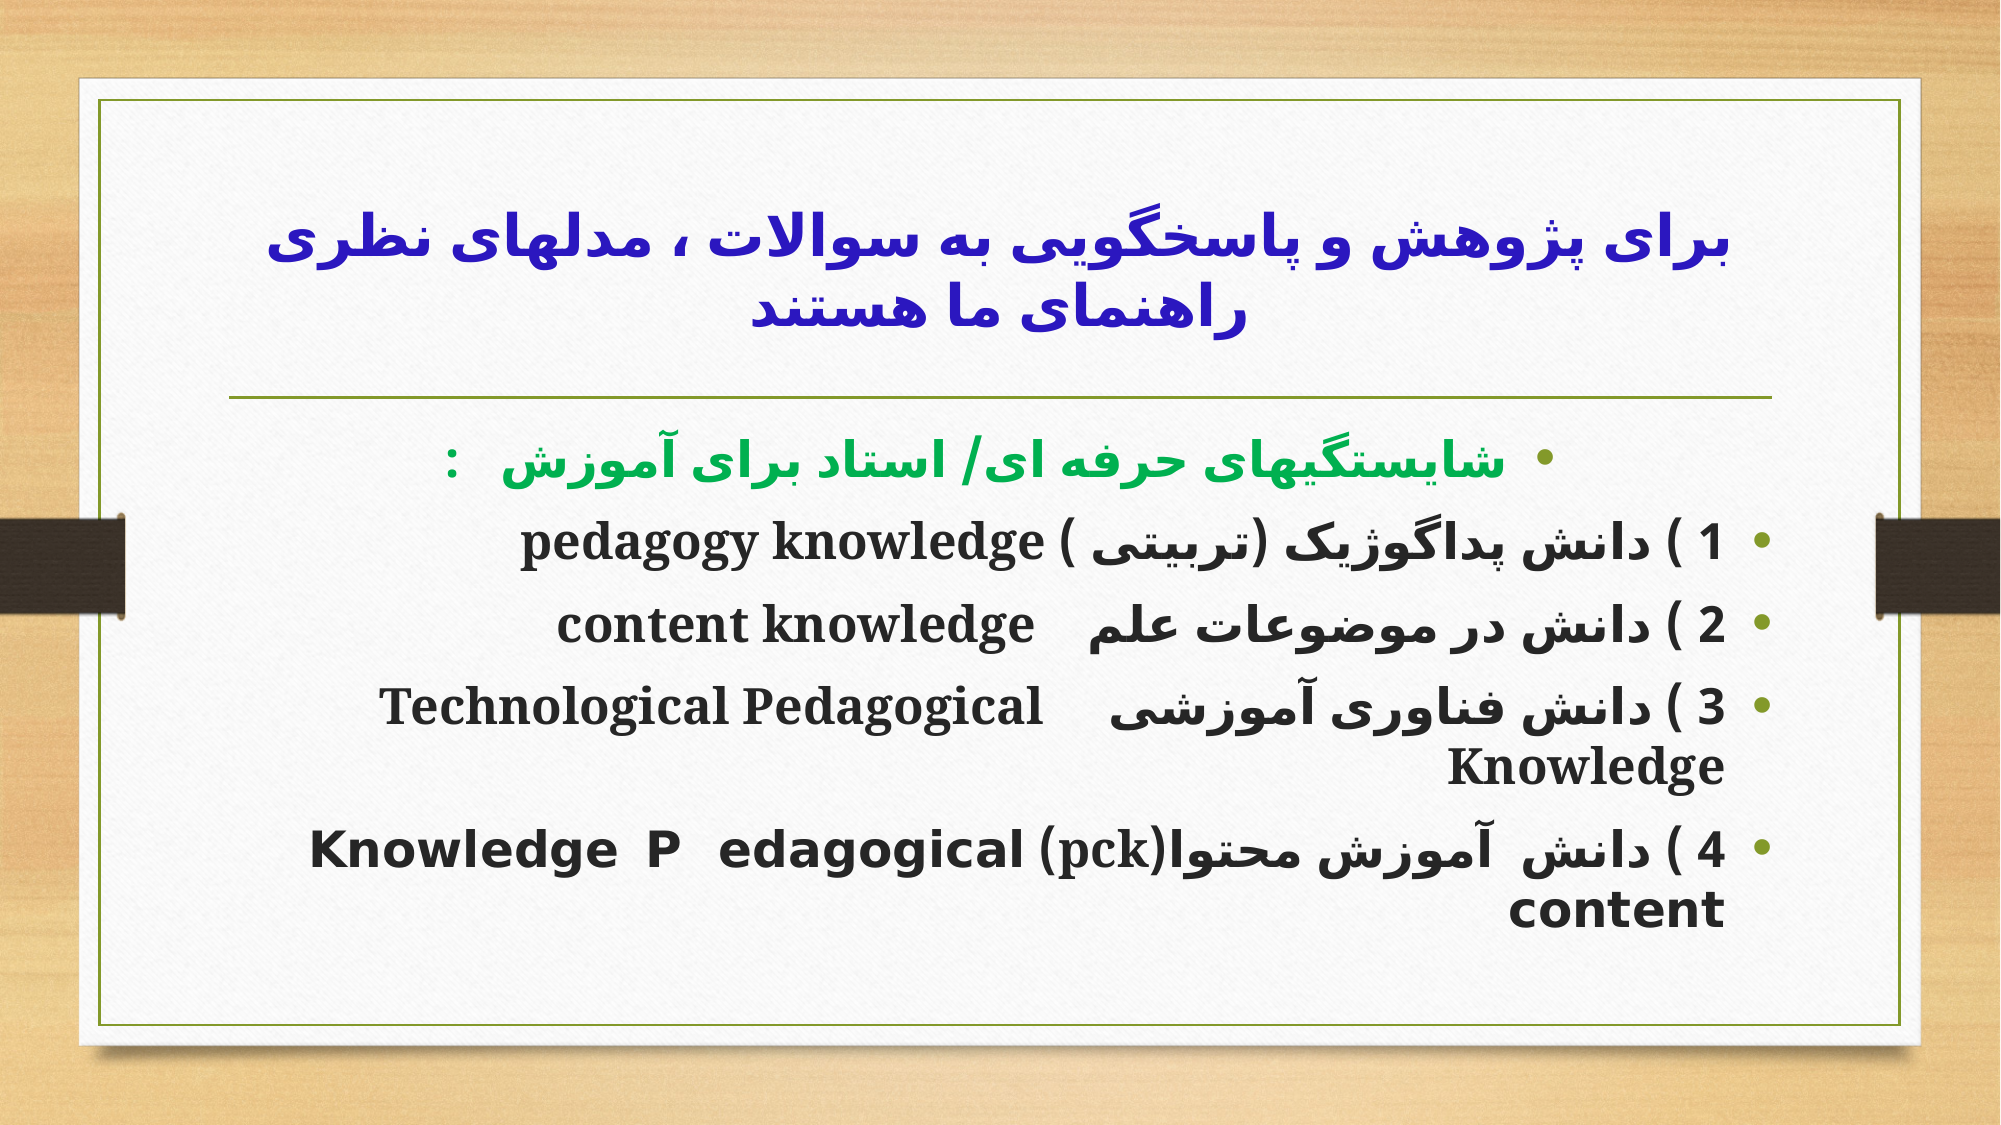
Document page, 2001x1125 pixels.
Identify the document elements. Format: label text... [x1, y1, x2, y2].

list شایستگیهای حرفه ای/ استاد برای آموزش : 1 ) دانش پداگوژیک (تربیتی ) pedagogy knowledge 2 ) دانش در موضوعات علم content knowledge 3 ) دانش فناوری آموزشی Technological Pedagogical Knowledge 4 ) دانش آموزش محتوا(pck) Knowledge Pedagogical content [212, 419, 1788, 964]
title برای پژوهش و پاسخگویی به سوالات ، مدلهای نظری راهنمای ما هستند [212, 161, 1788, 375]
picture [0, 0, 2001, 1125]
